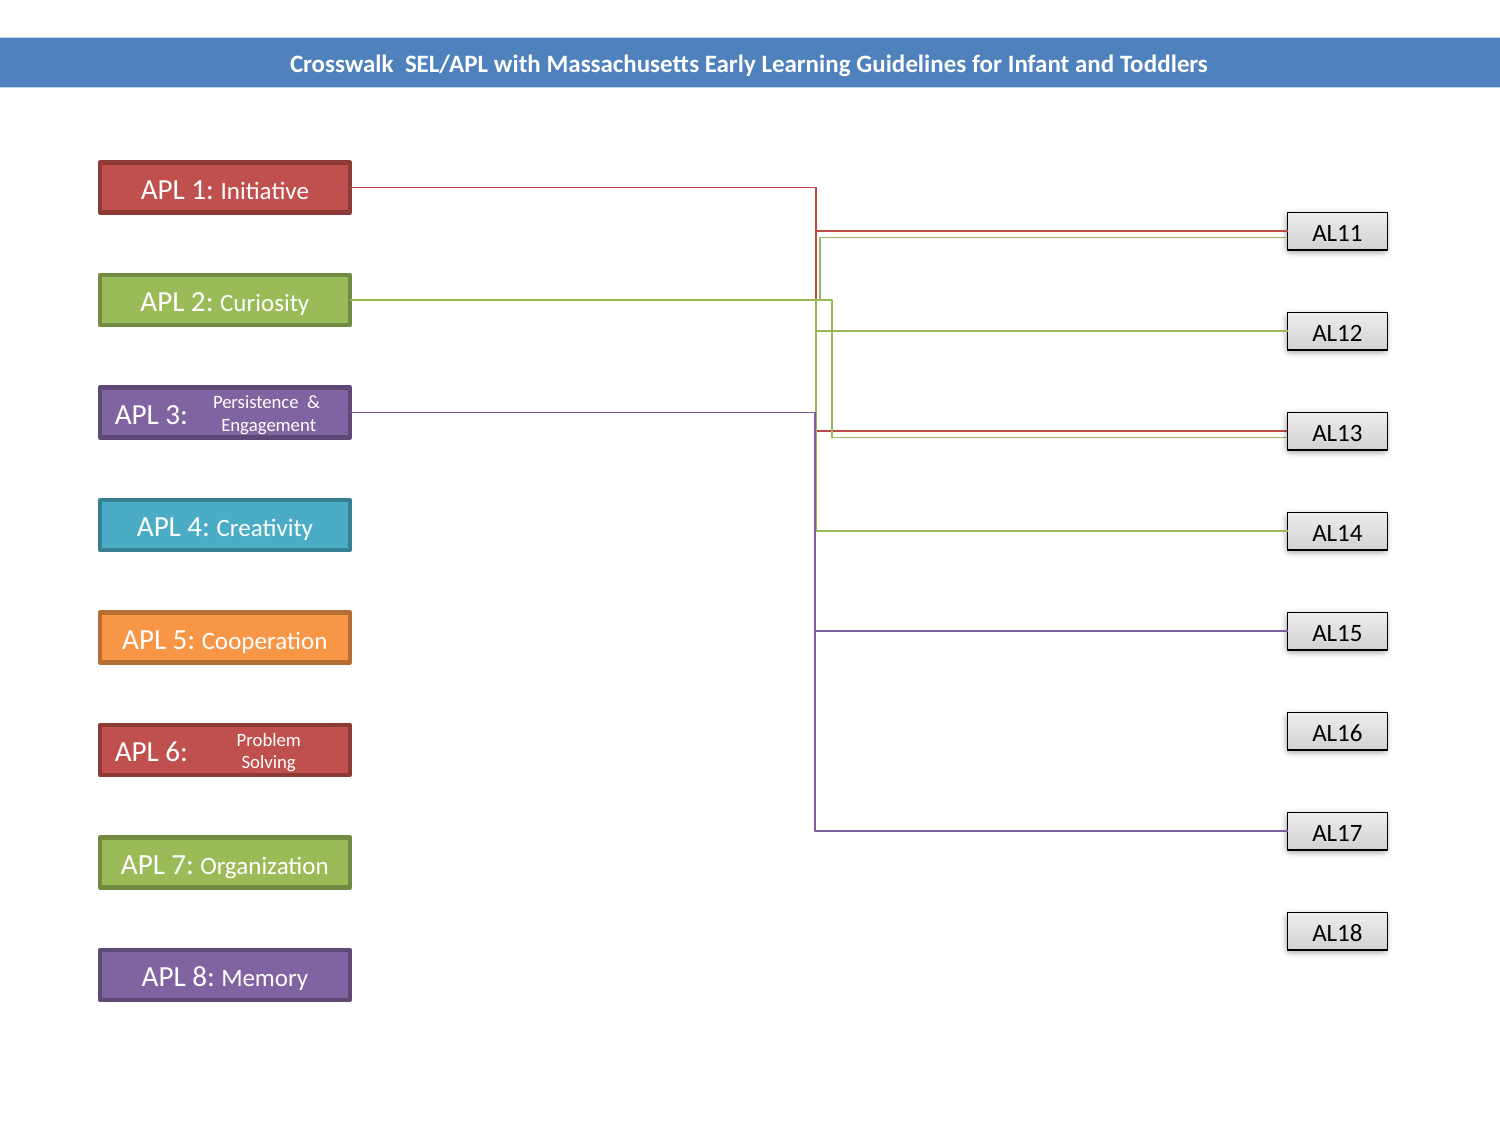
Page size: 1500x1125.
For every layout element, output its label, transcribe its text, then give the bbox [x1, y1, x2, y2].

text_box APL 1: Initiative [98, 160, 352, 215]
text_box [1288, 299, 1313, 438]
text_box APL 3: [98, 385, 185, 440]
text_box Persistence & Engagement [185, 385, 343, 440]
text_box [349, 412, 1288, 832]
text_box AL12 [1316, 312, 1388, 351]
text_box AL14 [1292, 512, 1388, 551]
text_box APL 7: Organization [98, 835, 352, 890]
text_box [349, 187, 1288, 298]
text_box Problem Solving [185, 723, 344, 777]
text_box APL 8: Memory [98, 948, 352, 1002]
text_box APL 5: Cooperation [98, 610, 344, 665]
text_box AL16 [1291, 712, 1388, 751]
text_box AL17 [1287, 812, 1388, 851]
text_box AL15 [1291, 612, 1388, 651]
text_box Crosswalk SEL/APL with Massachusetts Early Learning Guidelines for Infant and Toddlers [0, 35, 1500, 90]
text_box AL13 [1292, 412, 1388, 451]
text_box AL18 [1287, 912, 1388, 951]
text_box AL11 [1292, 212, 1388, 251]
text_box APL 2: Curiosity [98, 273, 343, 327]
text_box APL 6: [98, 723, 185, 777]
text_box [349, 299, 1288, 411]
text_box APL 4: Creativity [98, 498, 343, 552]
